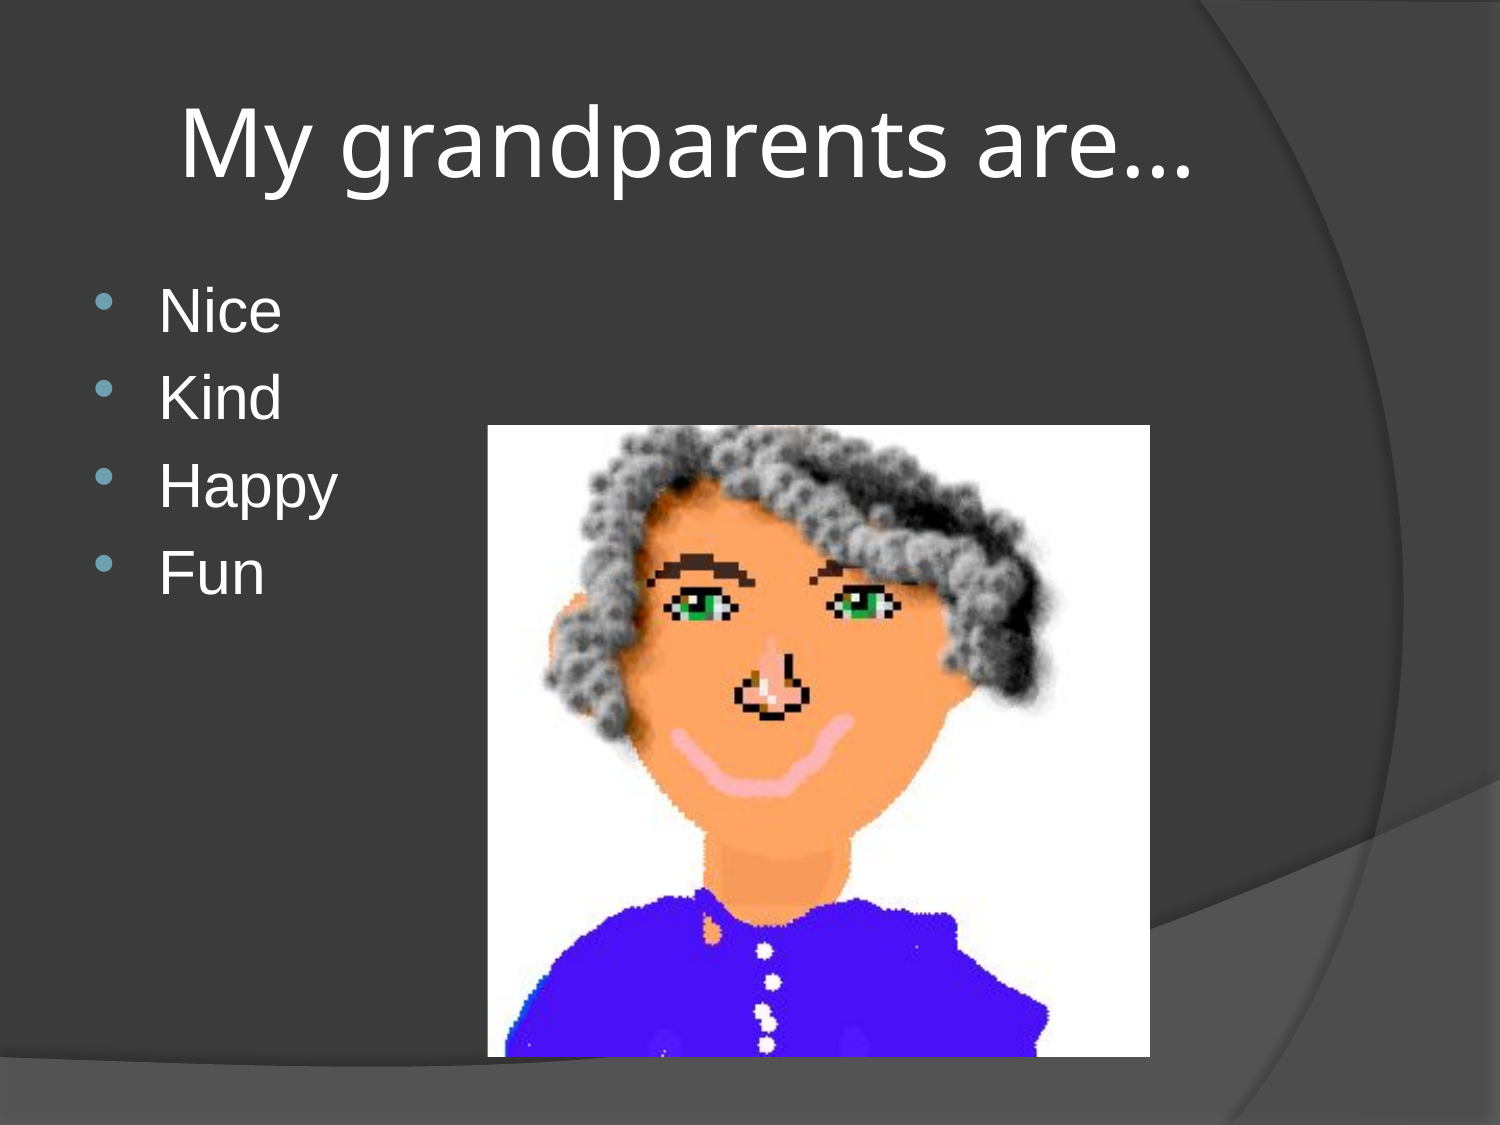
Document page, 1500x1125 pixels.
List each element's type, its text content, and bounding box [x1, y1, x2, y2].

title My grandparents are… [75, 45, 1300, 233]
picture [487, 424, 1151, 1057]
list Nice Kind Happy Fun [75, 262, 425, 1005]
